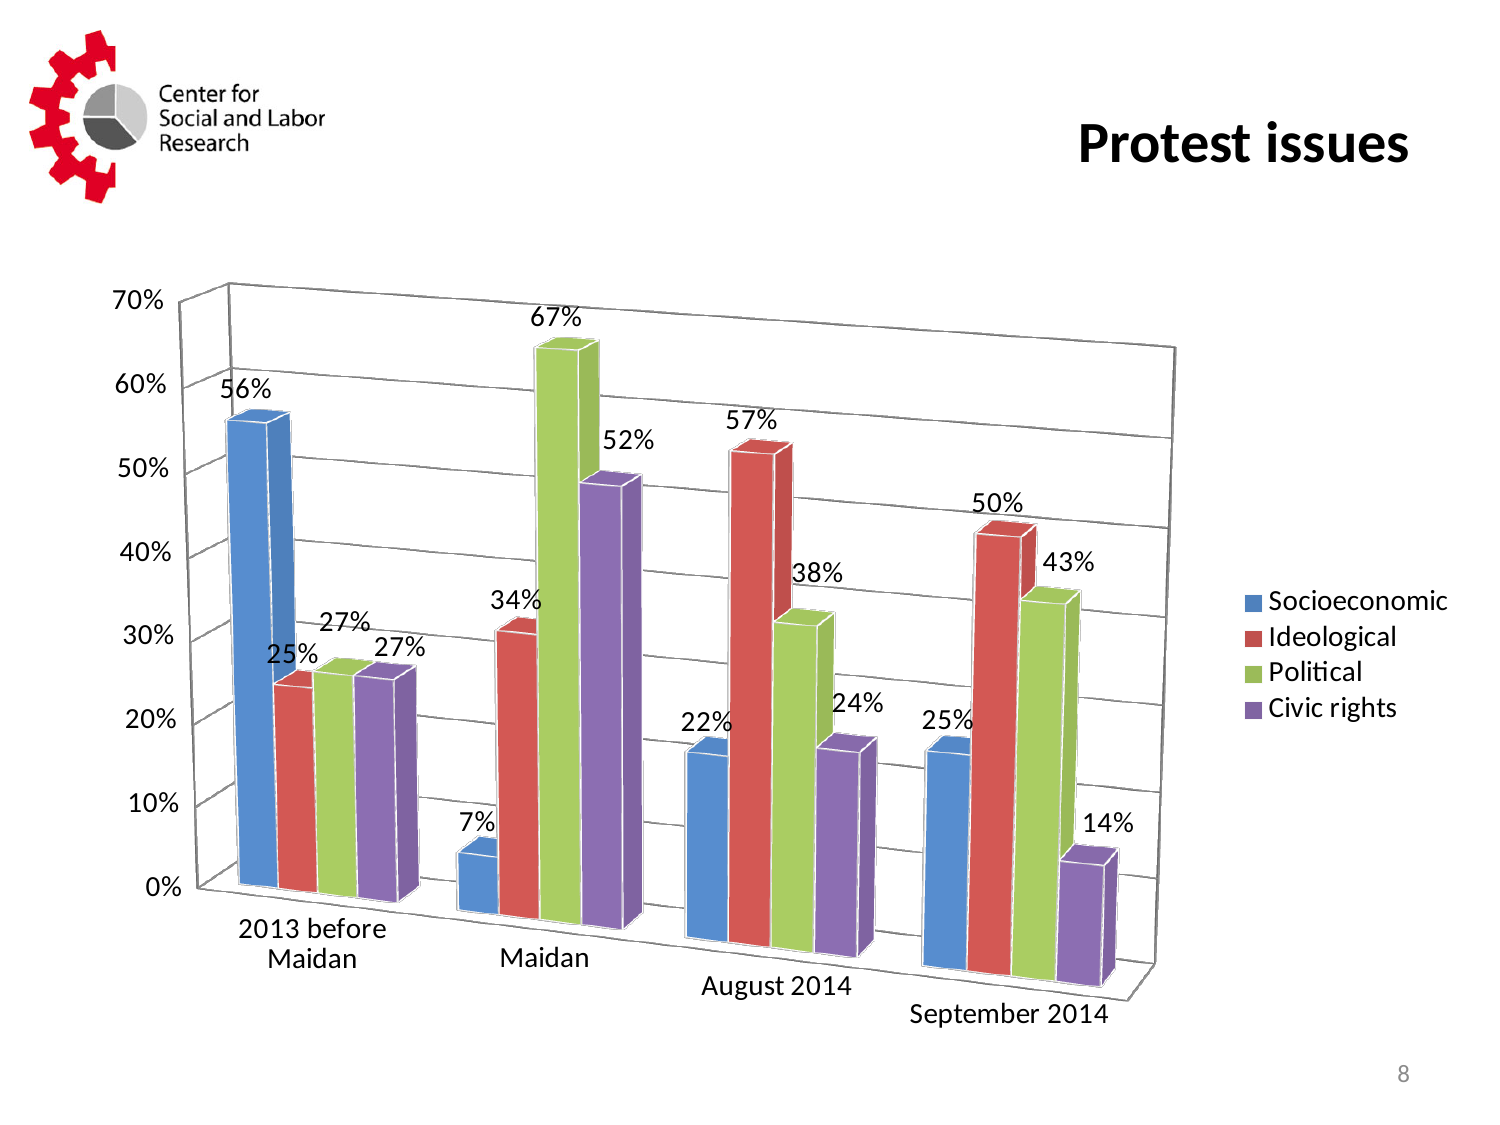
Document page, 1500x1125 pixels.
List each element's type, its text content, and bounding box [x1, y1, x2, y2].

picture [29, 30, 326, 204]
chart [52, 266, 1471, 1047]
slide_number 8 [1074, 1055, 1425, 1103]
title Protest issues [395, 45, 1425, 233]
